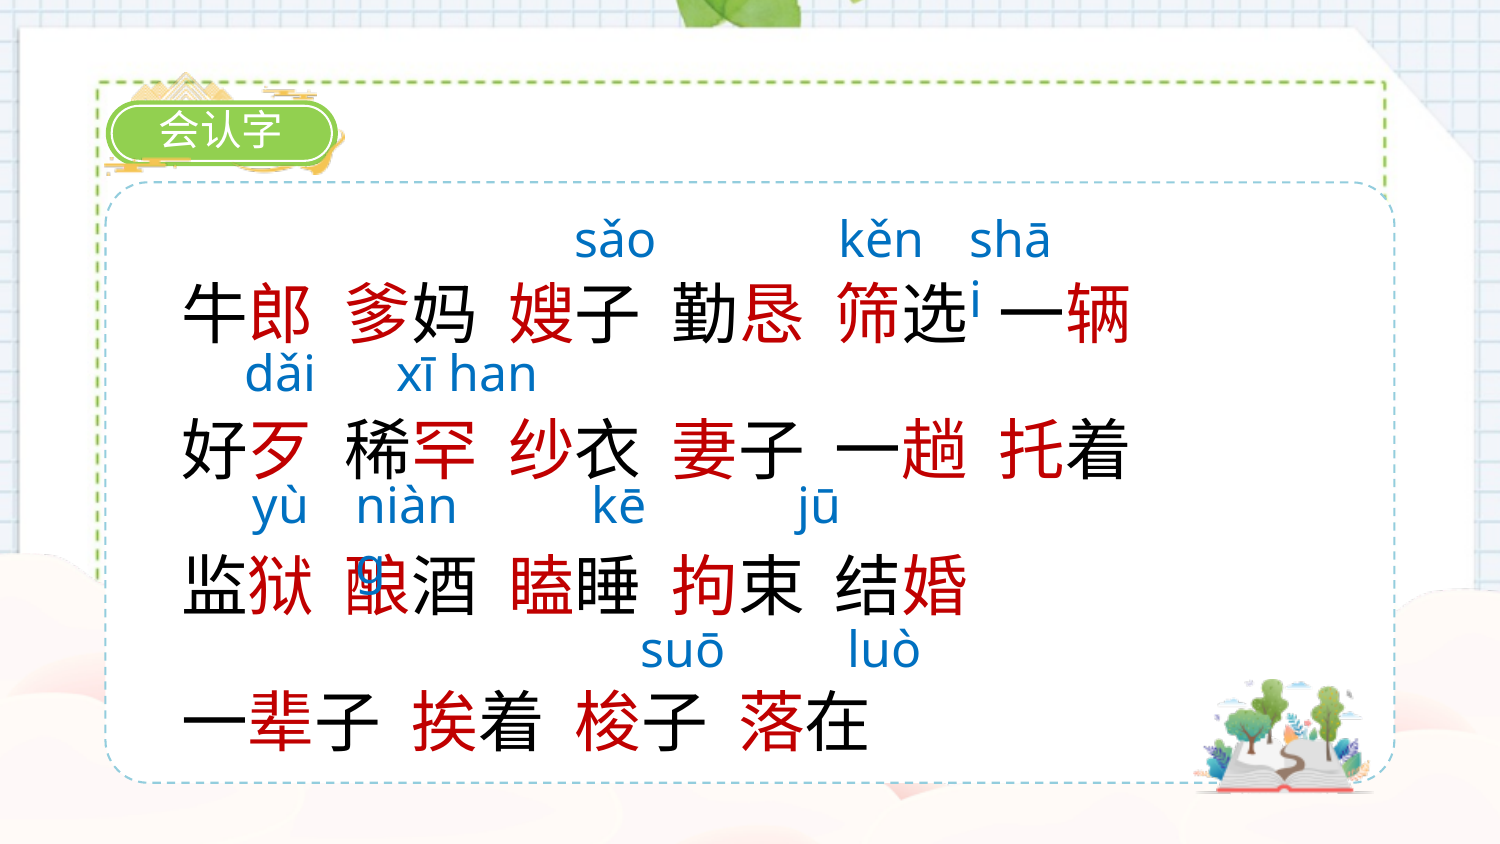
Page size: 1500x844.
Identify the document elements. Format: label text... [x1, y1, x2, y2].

picture [0, 0, 1500, 844]
text_box dǎi [230, 334, 356, 409]
text_box 牛郎 爹妈 嫂子 勤恳 筛选 一辆 好歹 稀罕 纱衣 妻子 一趟 托着 监狱 酿酒 瞌睡 拘束 结婚 一辈子 挨着 梭子 落在 [166, 208, 1336, 553]
text_box yù [238, 465, 340, 541]
text_box [104, 181, 1396, 553]
text_box sǎo [559, 199, 686, 275]
text_box xī han [368, 334, 625, 409]
text_box niàng [340, 465, 495, 553]
text_box shāi [954, 199, 1080, 335]
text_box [104, 72, 345, 176]
text_box kē [576, 465, 703, 541]
text_box kěn [824, 199, 950, 275]
text_box jū [783, 465, 909, 541]
